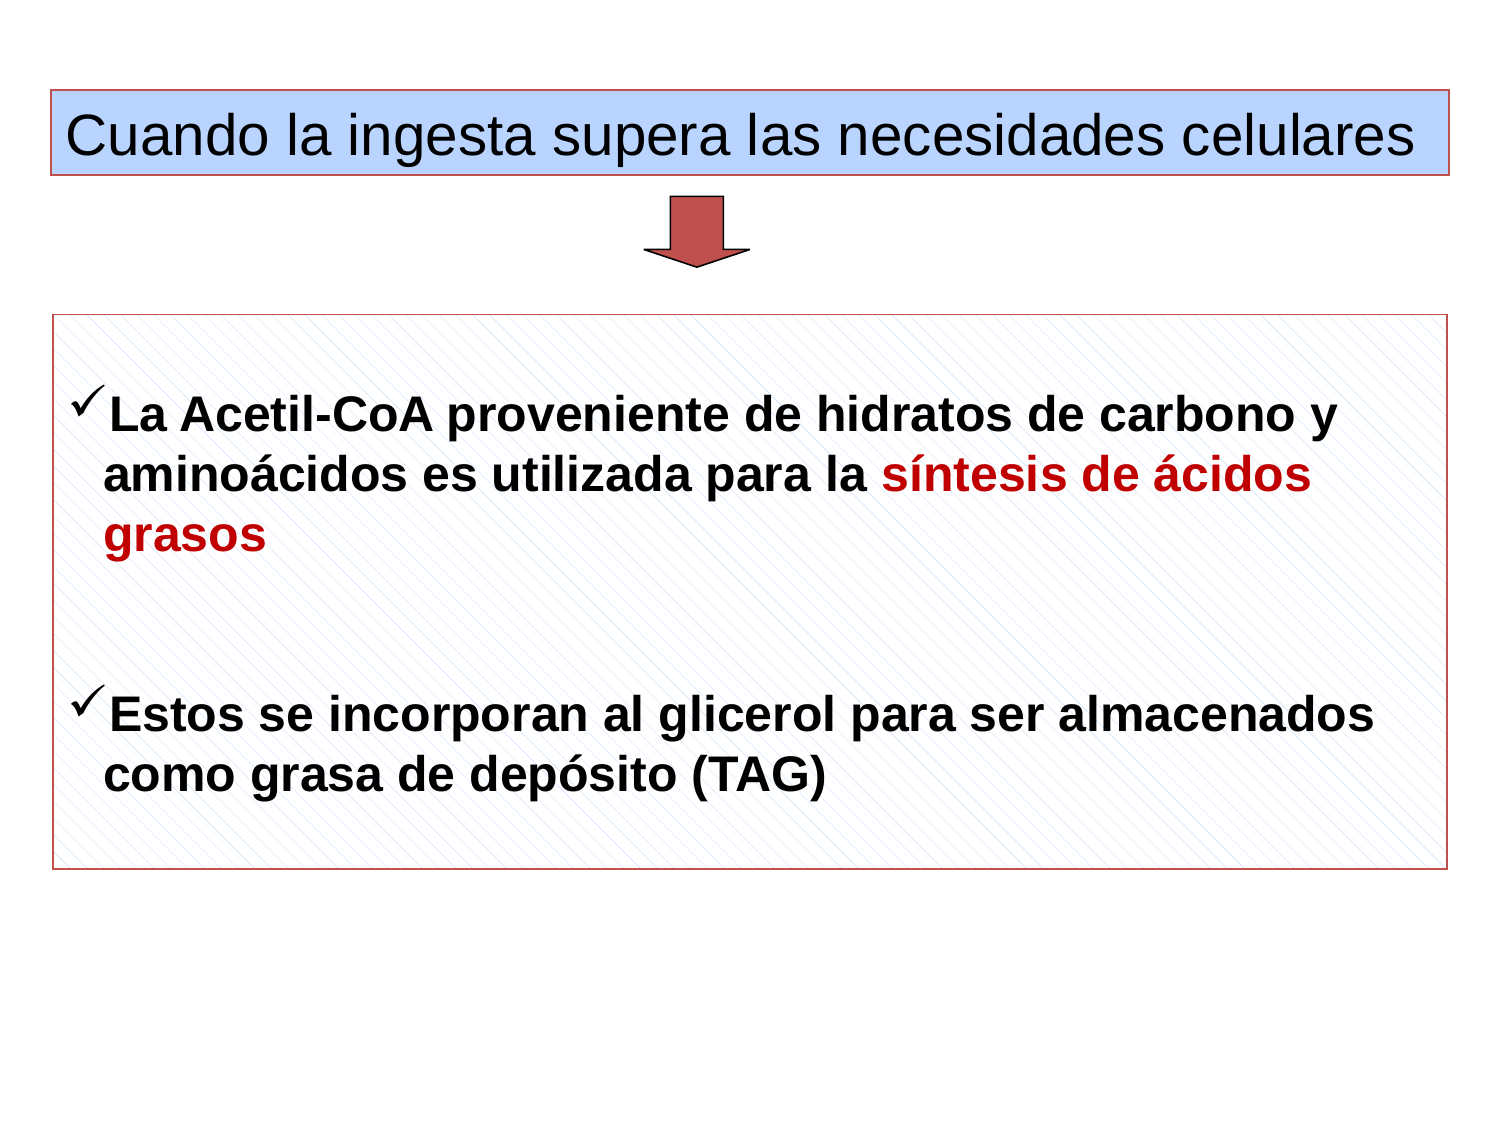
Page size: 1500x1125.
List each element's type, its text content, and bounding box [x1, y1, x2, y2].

text_box La Acetil-CoA proveniente de hidratos de carbono y aminoácidos es utilizada para la síntesis de ácidos grasos Estos se incorporan al glicerol para ser almacenados como grasa de depósito (TAG) [52, 314, 1447, 869]
text_box Cuando la ingesta supera las necesidades celulares [51, 90, 1449, 175]
text_box [643, 196, 751, 268]
